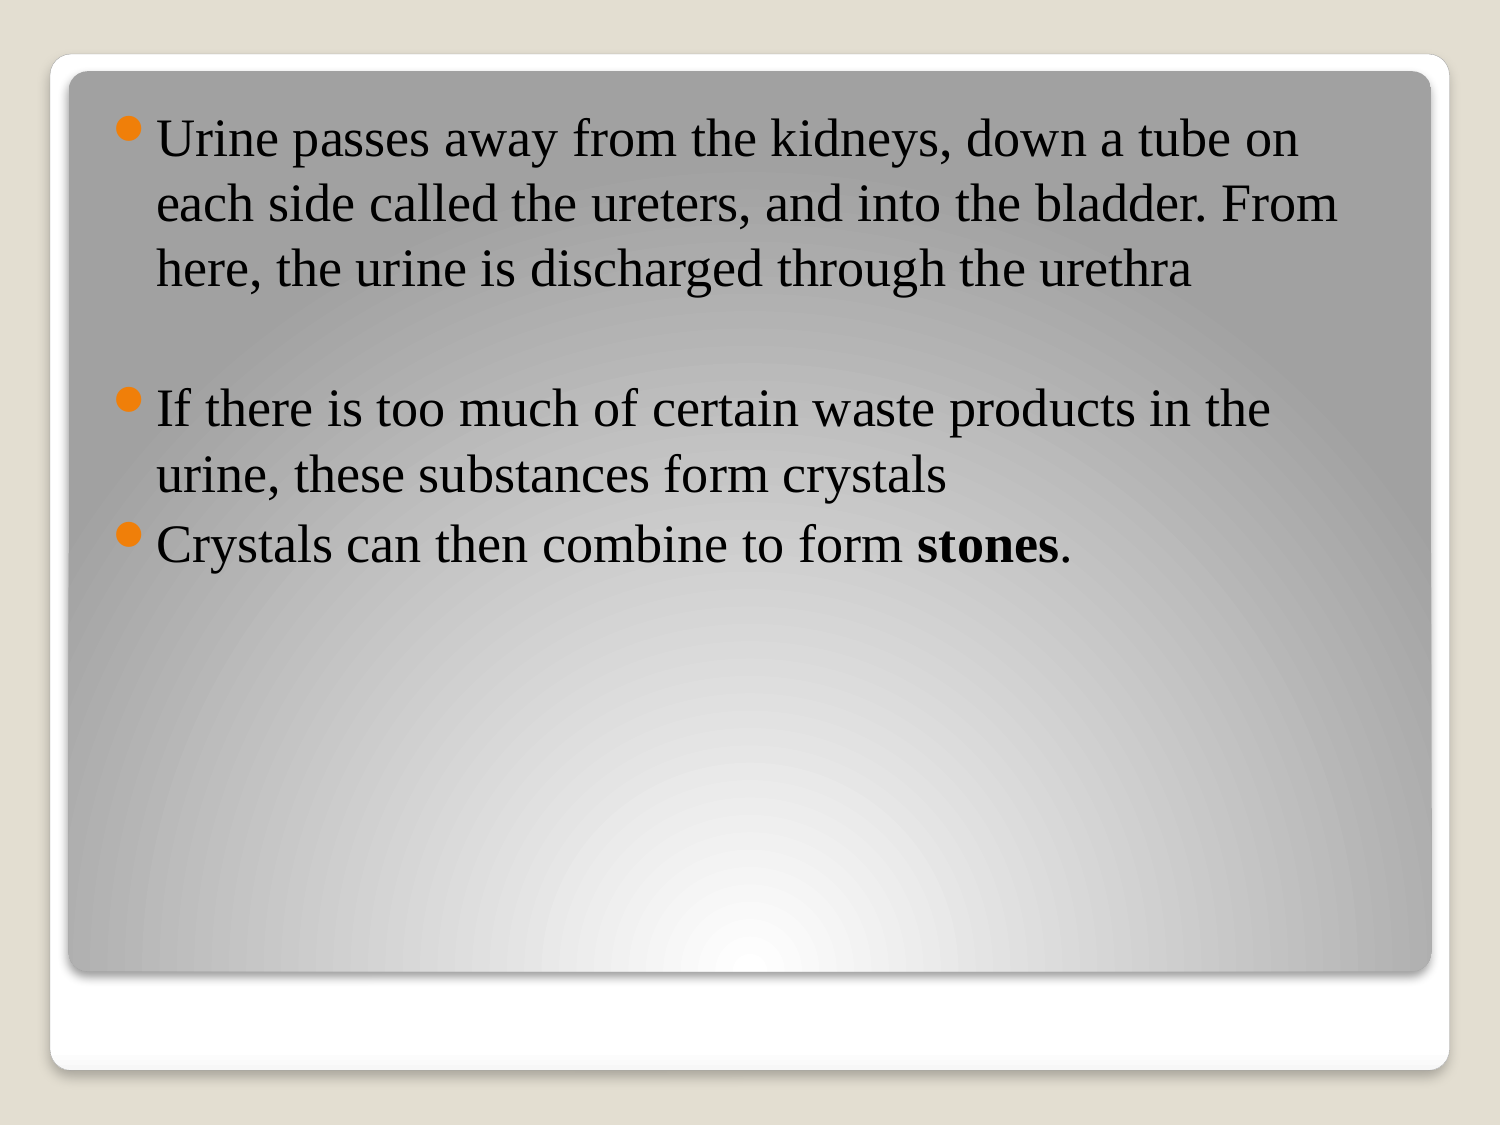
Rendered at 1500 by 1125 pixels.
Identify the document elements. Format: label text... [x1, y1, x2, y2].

title What are Renal Calculi ? (kidney stones) A kidney stone is a solid mass made up of tiny crystals. . [75, 1025, 1418, 1125]
list Urine passes away from the kidneys, down a tube on each side called the ureters, and into the bladder. From here, the urine is discharged through the urethra If there is too much of certain waste products in the urine, these substances form crystals Crystals can then combine to form stones. [82, 86, 1425, 588]
